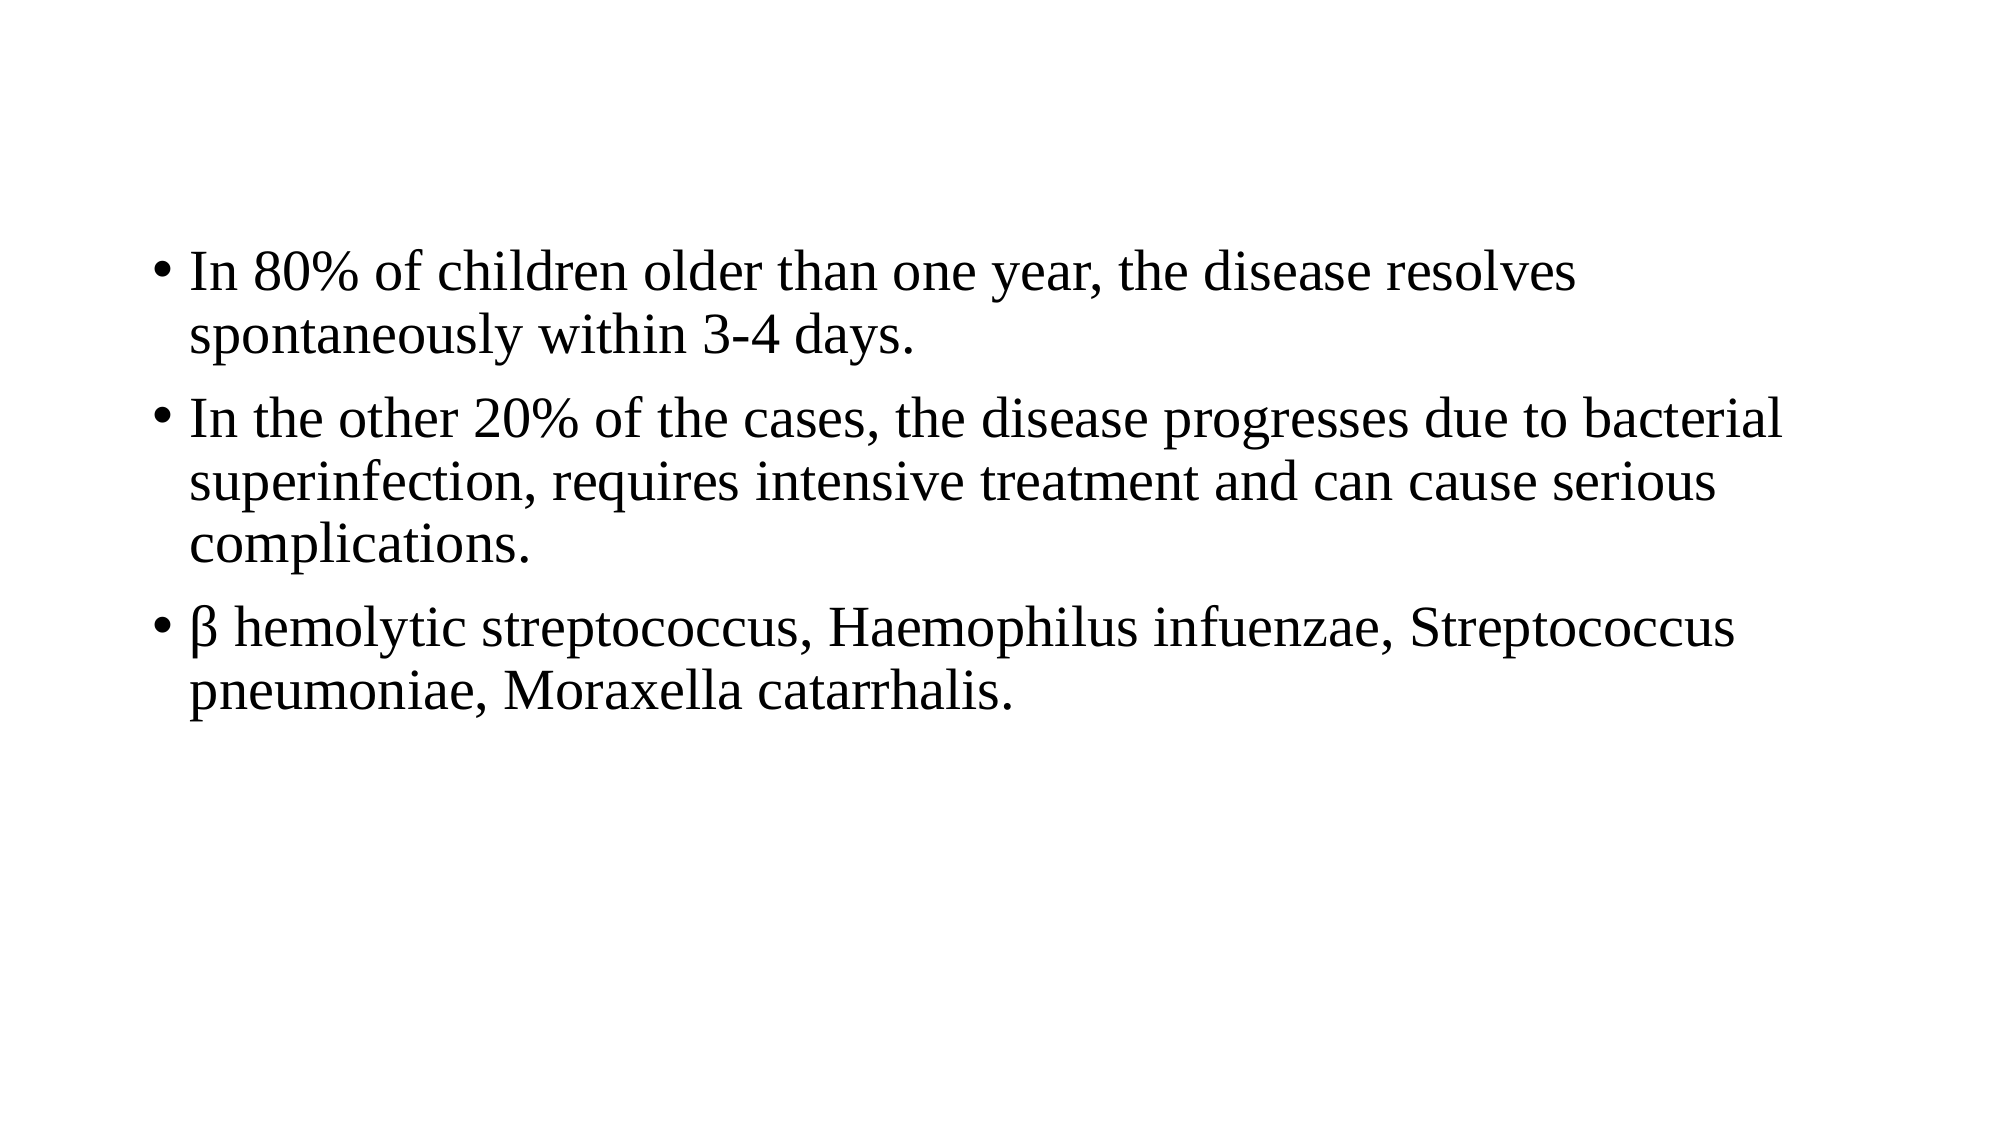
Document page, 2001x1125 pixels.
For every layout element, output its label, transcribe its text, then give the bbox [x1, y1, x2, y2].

list In 80% of children older than one year, the disease resolves spontaneously within 3-4 days. In the other 20% of the cases, the disease progresses due to bacterial superinfection, requires intensive treatment and can cause serious complications. β hemolytic streptococcus, Haemophilus infuenzae, Streptococcus pneumoniae, Moraxella catarrhalis. [137, 232, 1863, 947]
